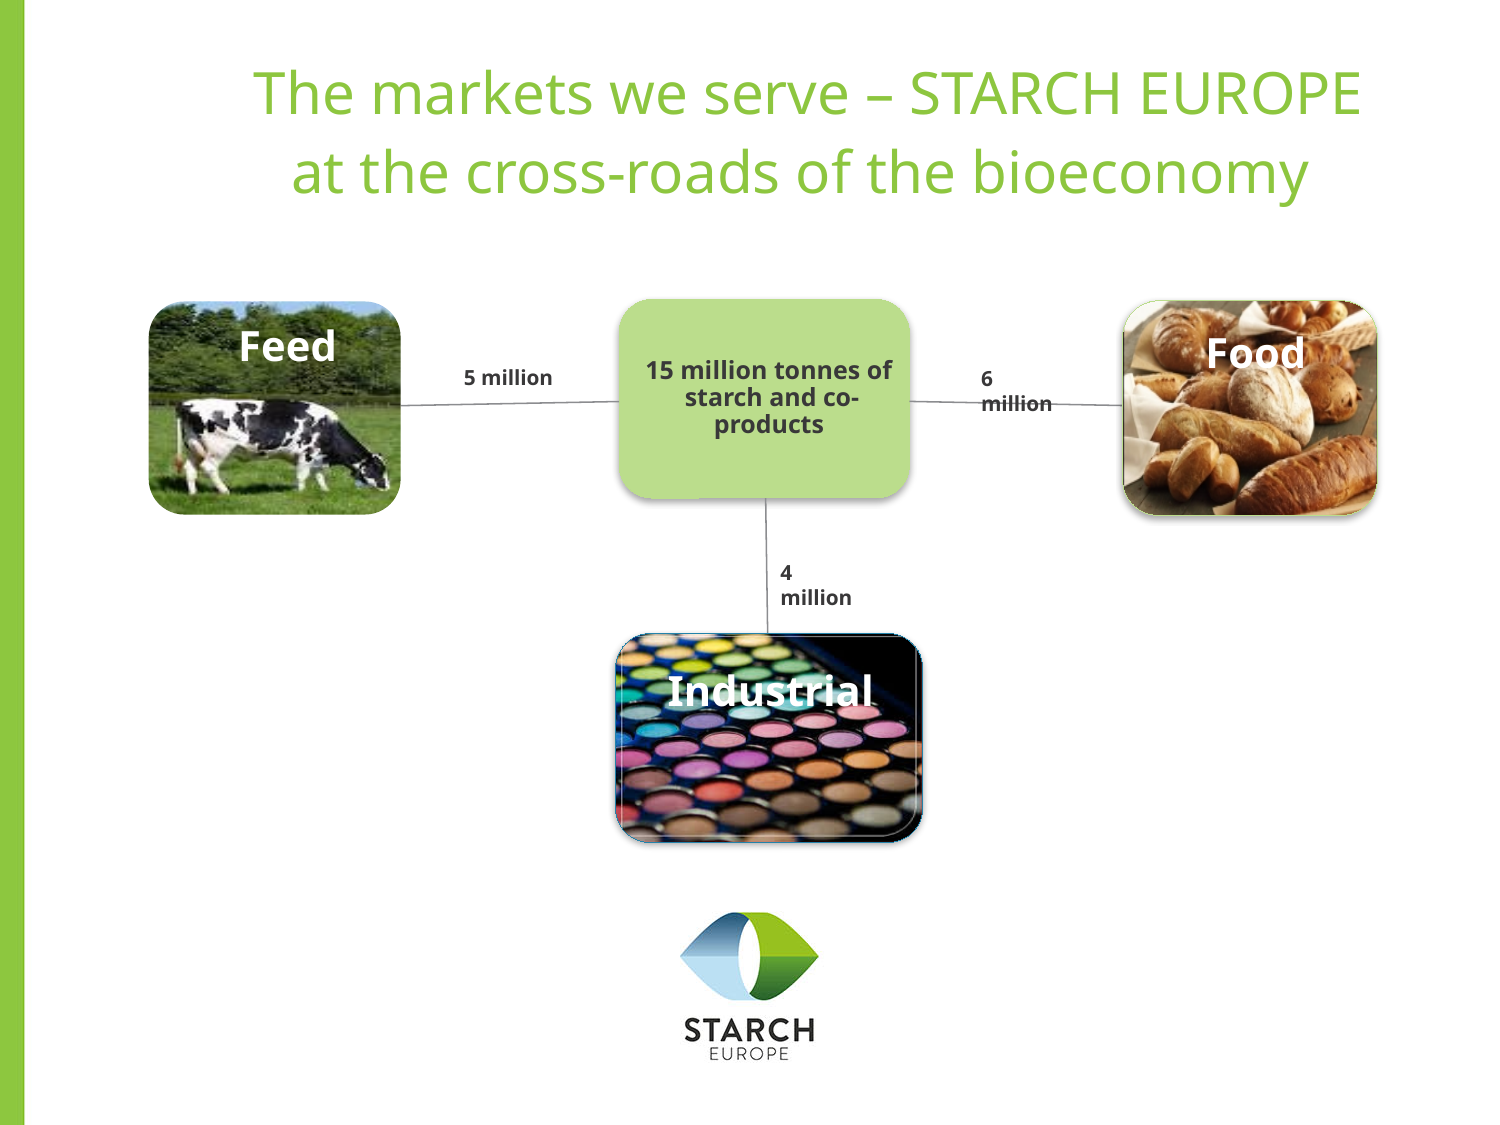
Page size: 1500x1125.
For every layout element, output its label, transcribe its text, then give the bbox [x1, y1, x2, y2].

text_box The markets we serve – STARCH EUROPE at the cross-roads of the bioeconomy [226, 49, 1391, 177]
picture [0, 0, 1500, 1125]
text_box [60, 177, 1391, 841]
